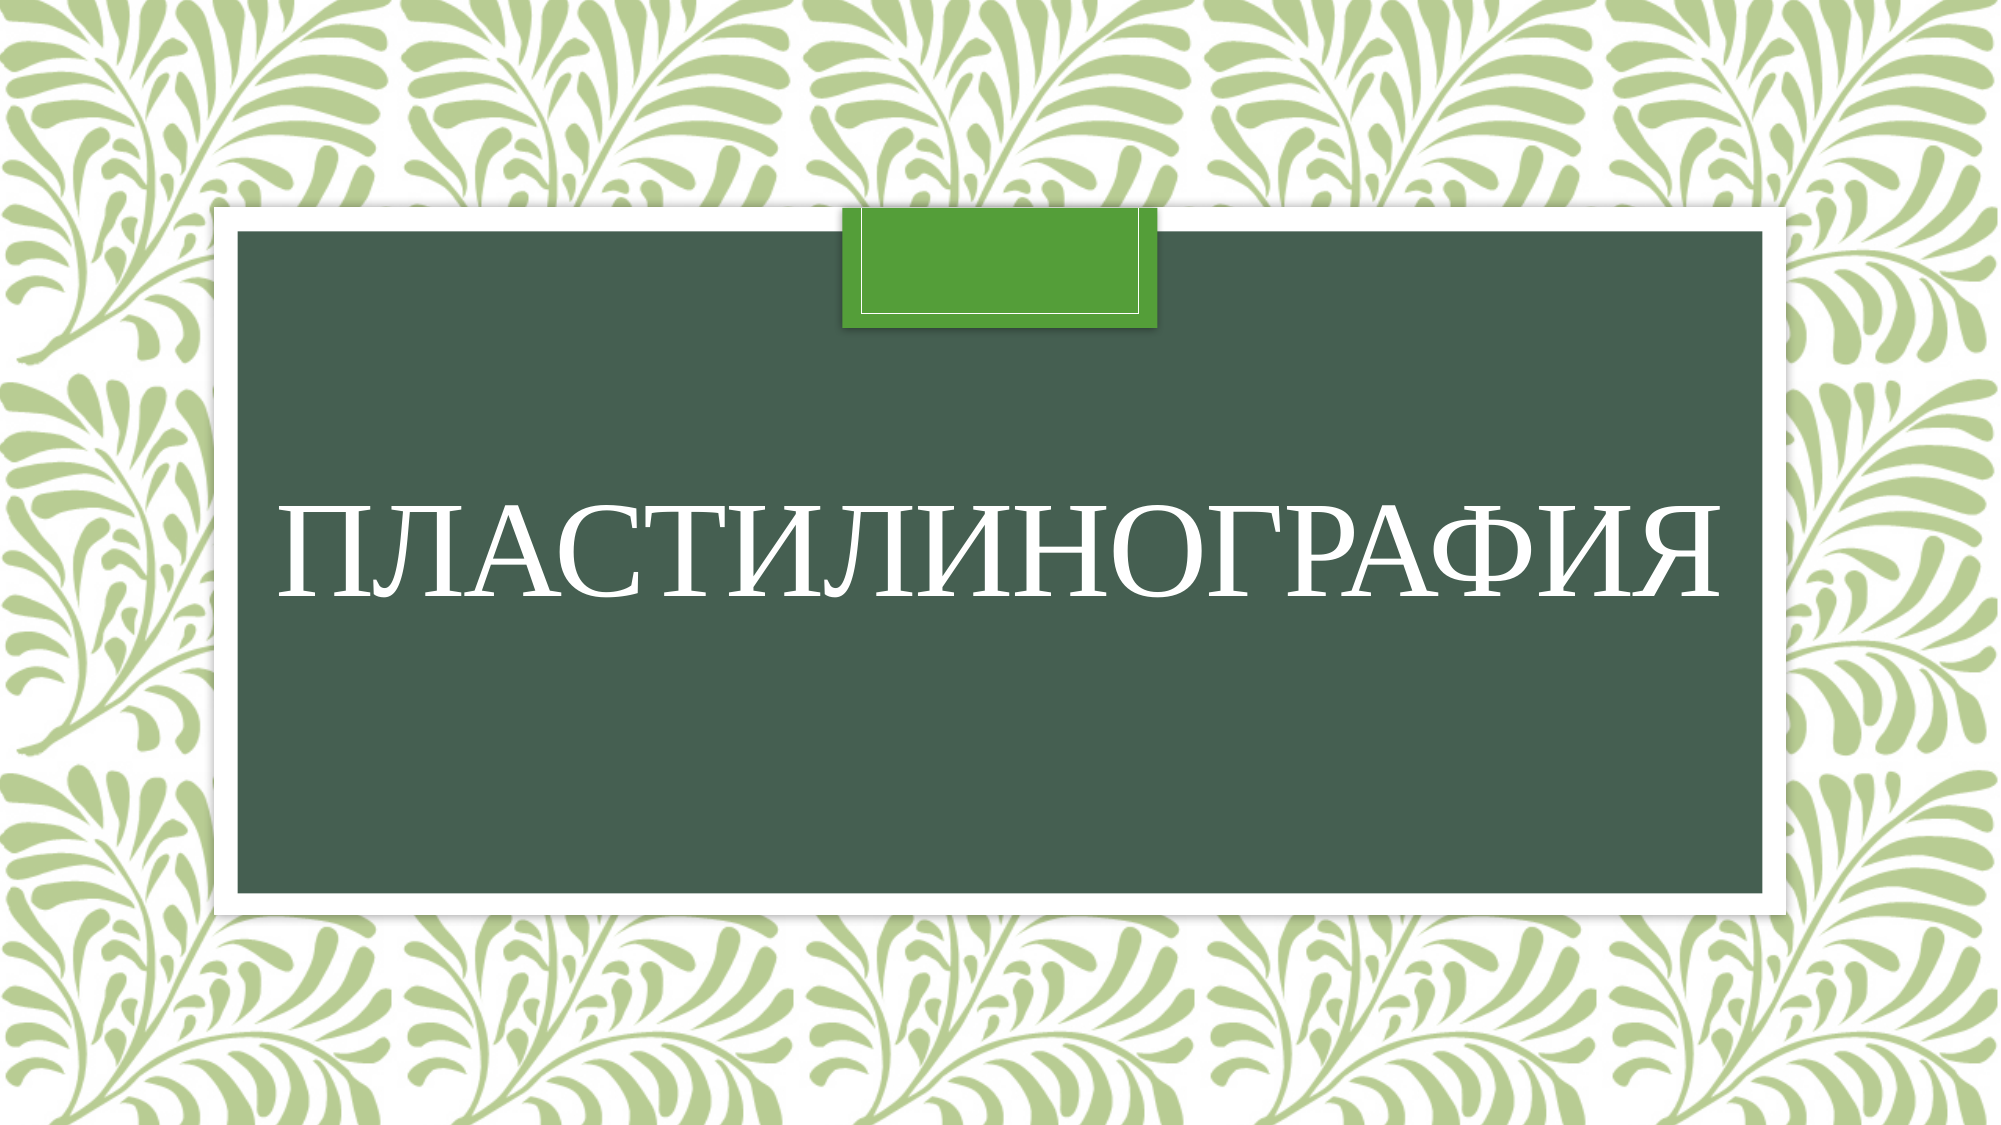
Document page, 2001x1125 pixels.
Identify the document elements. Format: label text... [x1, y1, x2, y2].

title Пластилинография [256, 343, 1744, 769]
